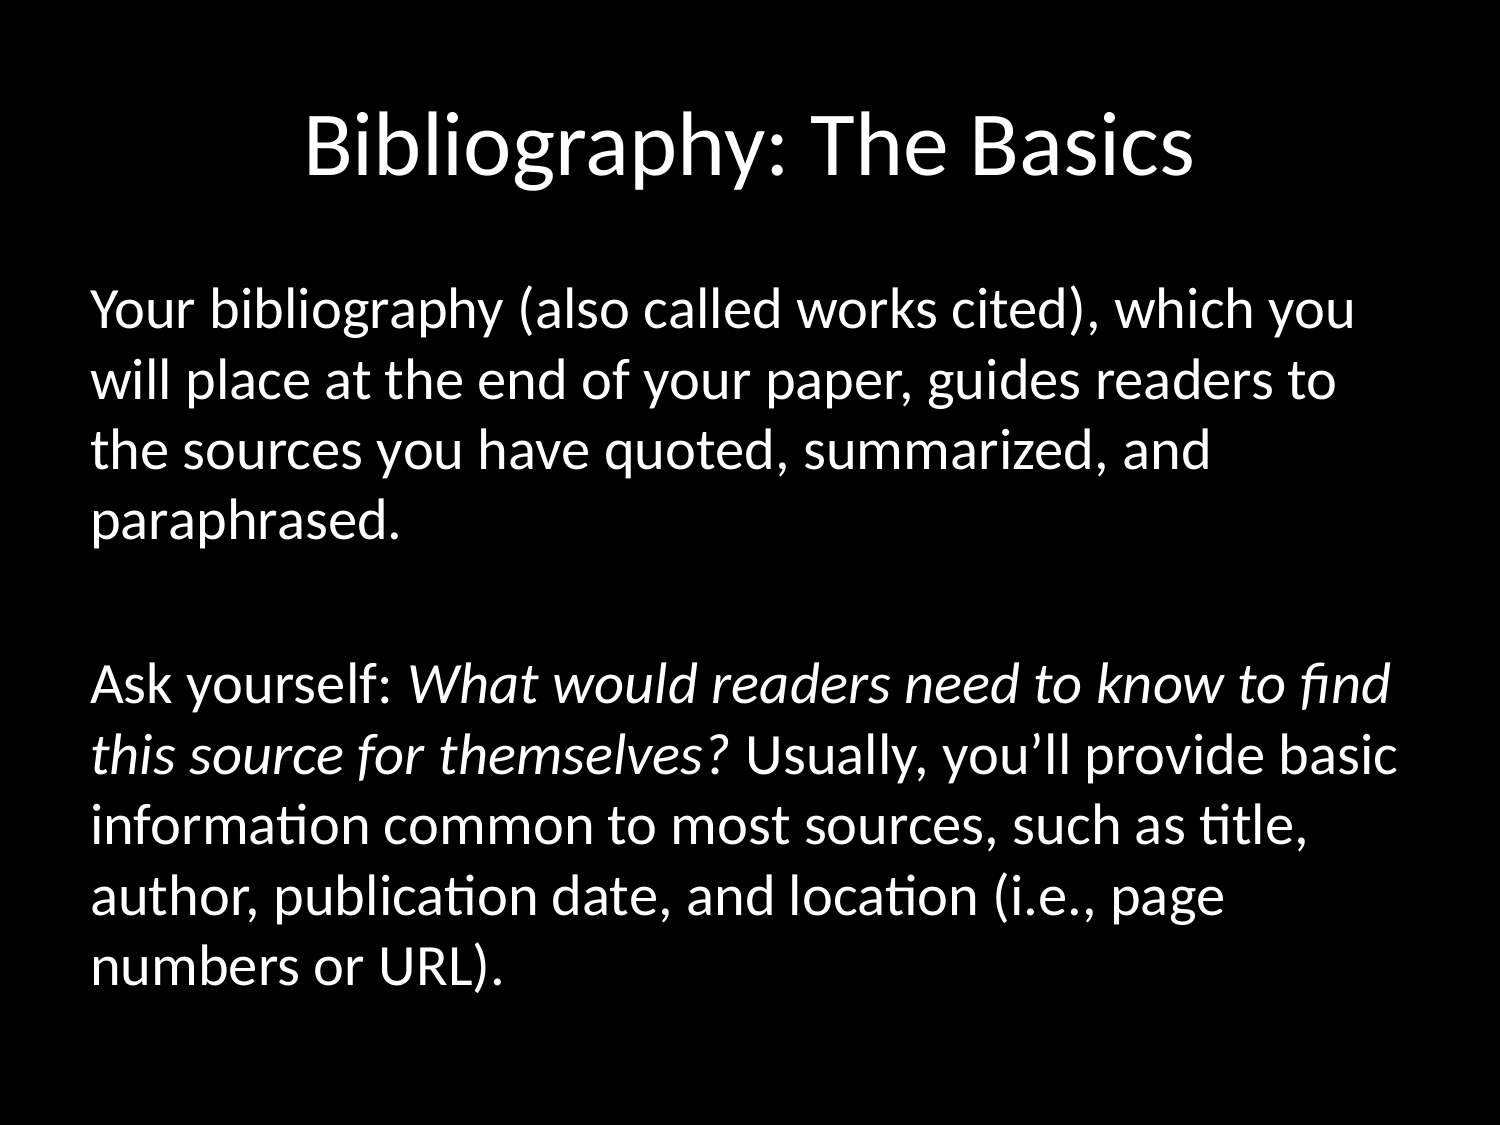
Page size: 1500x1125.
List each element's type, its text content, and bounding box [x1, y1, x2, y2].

title Bibliography: The Basics [75, 45, 1425, 233]
list Your bibliography (also called works cited), which you will place at the end of your paper, guides readers to the sources you have quoted, summarized, and paraphrased. Ask yourself: What would readers need to know to find this source for themselves? Usually, you’ll provide basic information common to most sources, such as title, author, publication date, and location (i.e., page numbers or URL). [75, 262, 1425, 1005]
